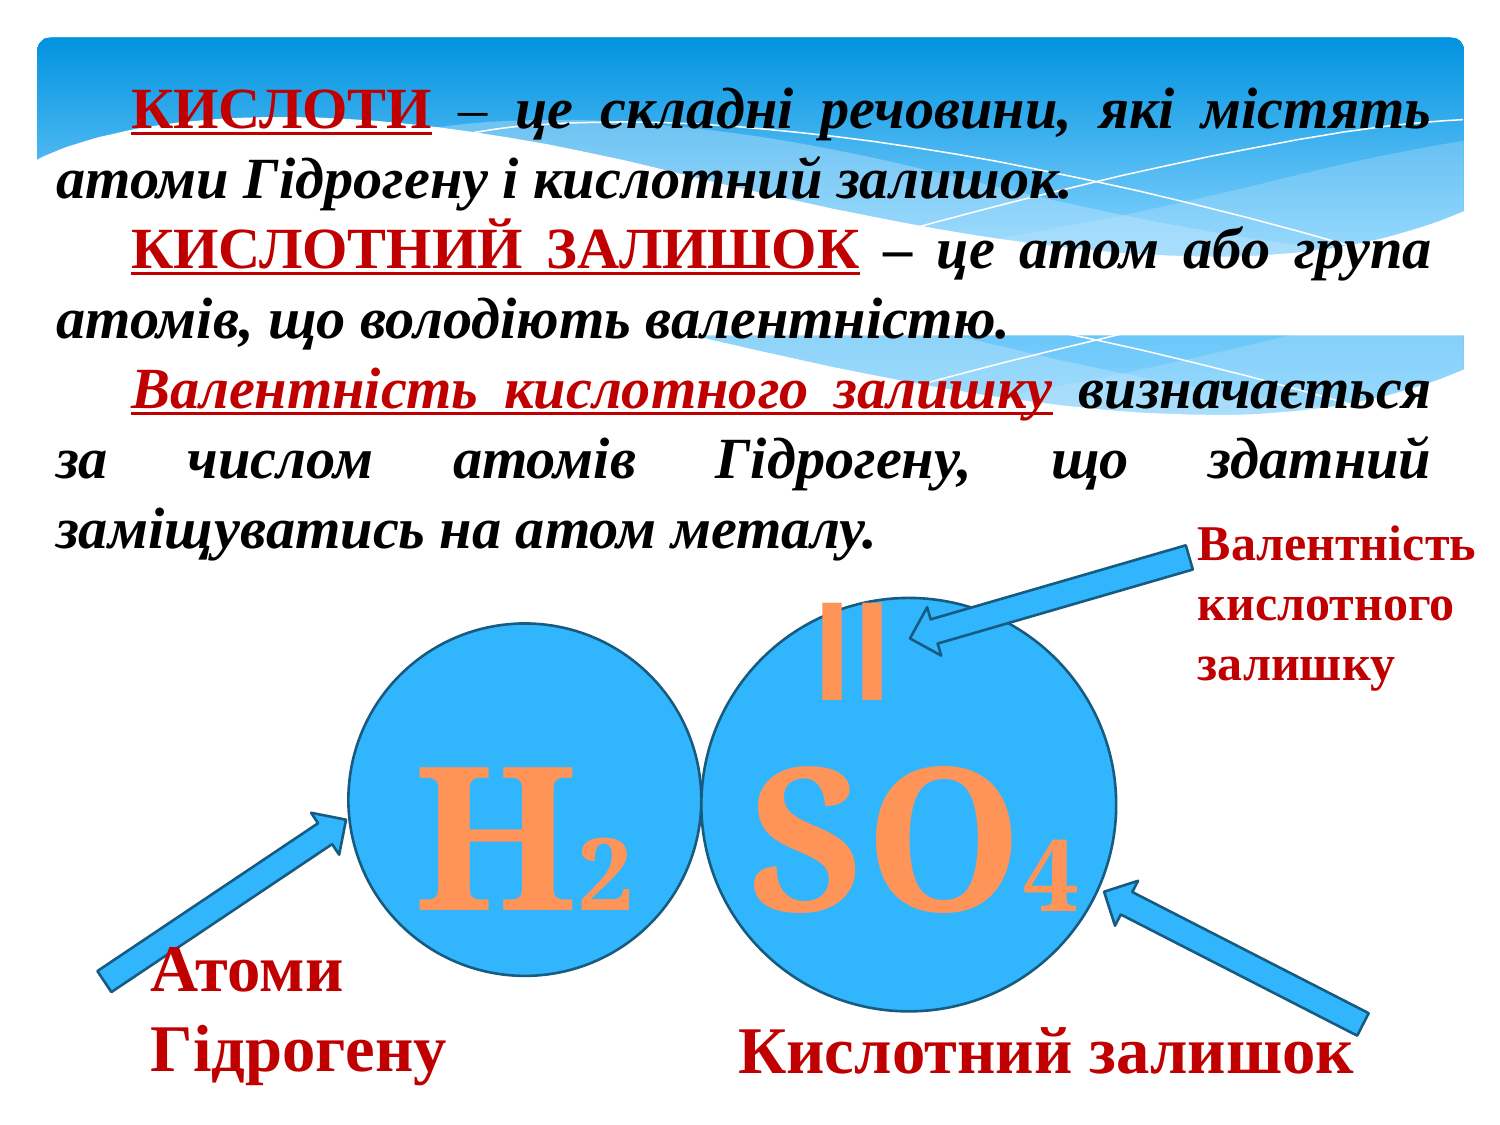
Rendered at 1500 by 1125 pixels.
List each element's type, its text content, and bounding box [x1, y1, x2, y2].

text_box [754, 630, 797, 667]
text_box [909, 546, 1182, 656]
text_box КИСЛОТИ – це складні речовини, які містять атоми Гідрогену і кислотний залишок. КИСЛОТНИЙ ЗАЛИШОК – це атом або група атомів, що володіють валентністю. Валентність кислотного залишку визначається за числом атомів Гідрогену, що здатний заміщуватись на атом металу. [41, 62, 1447, 573]
text_box [179, 812, 347, 916]
text_box Атоми Гідрогену [135, 916, 479, 1108]
text_box [382, 904, 656, 976]
text_box II [797, 515, 909, 728]
text_box Н2 [317, 667, 656, 904]
text_box [97, 945, 135, 993]
text_box [408, 623, 642, 667]
text_box [909, 597, 970, 638]
text_box SО4 [656, 667, 1173, 998]
text_box [1104, 880, 1369, 1036]
text_box Кислотний залишок [723, 999, 1377, 1096]
text_box [909, 623, 1064, 667]
text_box Валентність кислотного залишку [1182, 503, 1495, 701]
